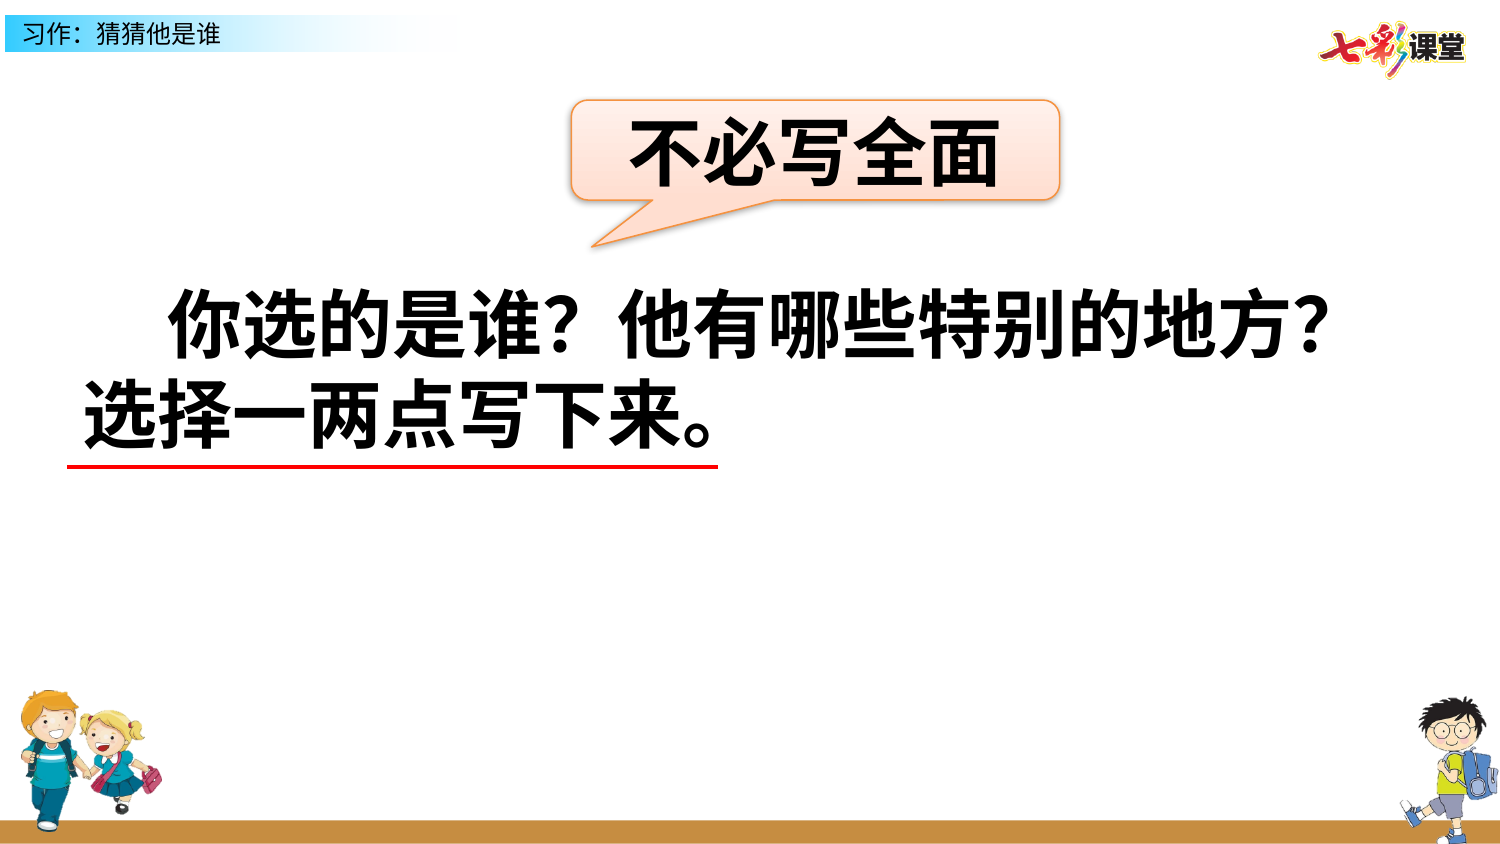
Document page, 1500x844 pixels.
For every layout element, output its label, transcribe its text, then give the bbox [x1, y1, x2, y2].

text_box 不必写全面 [570, 99, 1061, 248]
text_box 你选的是谁？他有哪些特别的地方？选择一两点写下来。 [67, 270, 1406, 466]
picture [21, 690, 162, 832]
picture [1358, 684, 1500, 844]
picture [1316, 20, 1468, 80]
